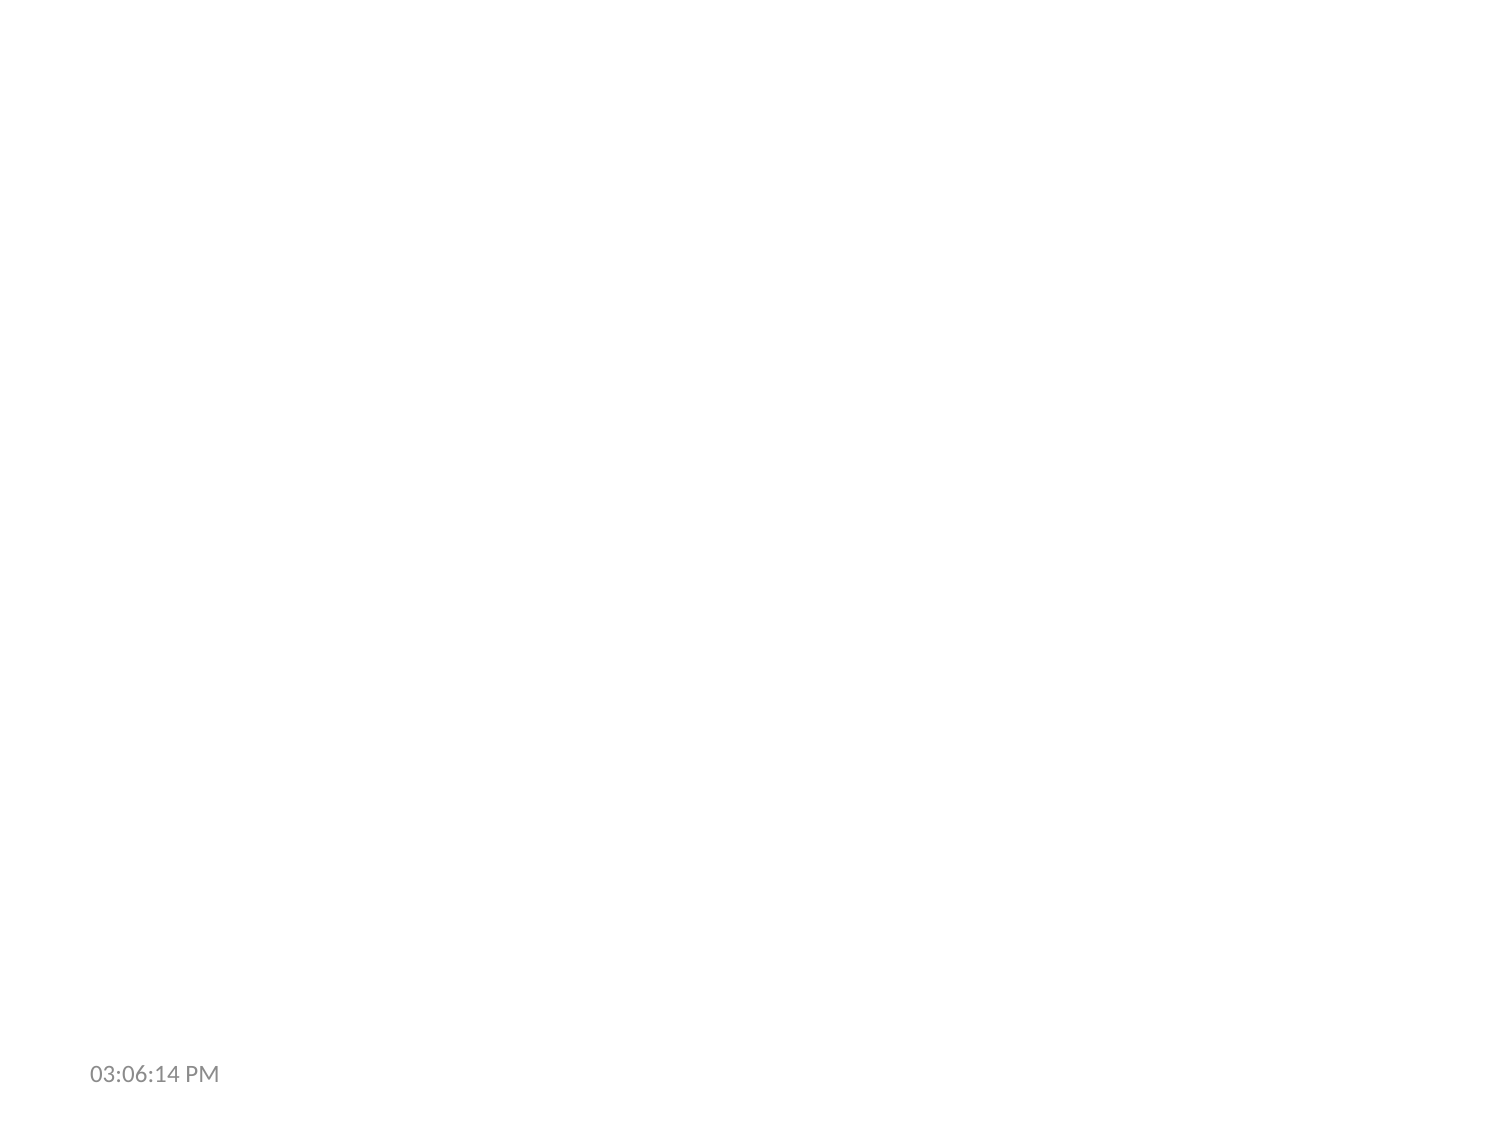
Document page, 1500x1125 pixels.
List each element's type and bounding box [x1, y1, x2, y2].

slide_number [75, 1042, 425, 1103]
